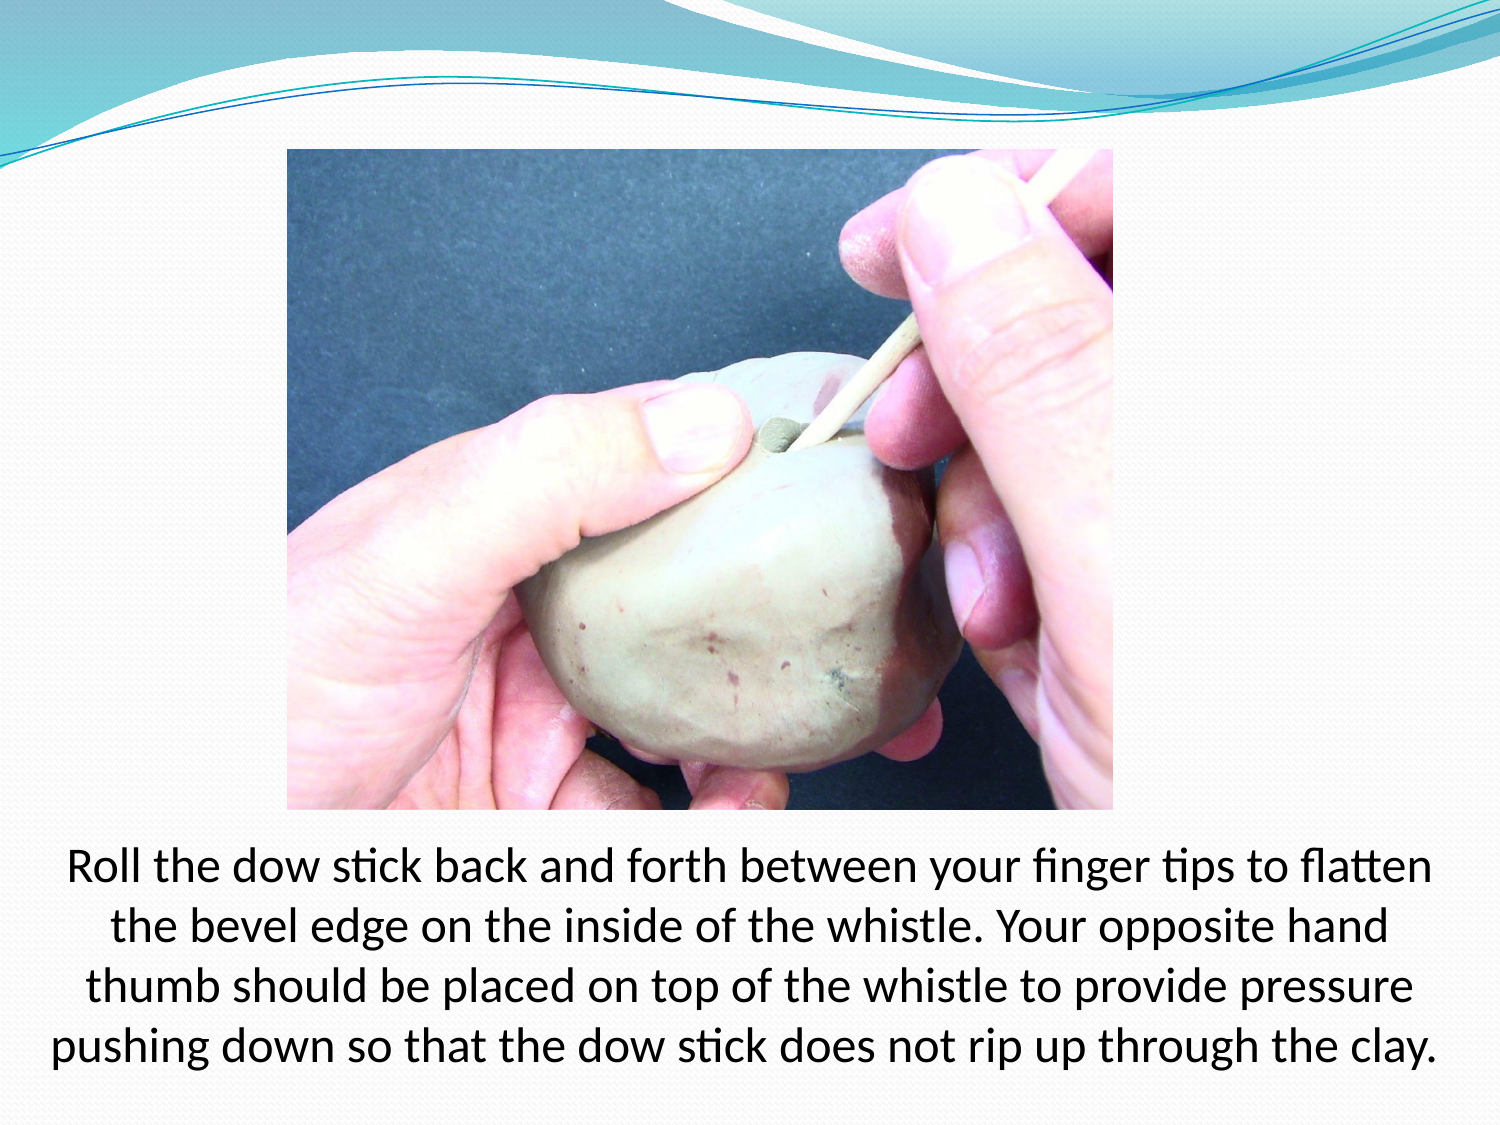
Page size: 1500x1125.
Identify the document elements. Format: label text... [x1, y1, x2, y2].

text_box Roll the dow stick back and forth between your finger tips to flatten the bevel edge on the inside of the whistle. Your opposite hand thumb should be placed on top of the whistle to provide pressure pushing down so that the dow stick does not rip up through the clay. [24, 824, 1475, 1080]
picture [287, 149, 1113, 811]
